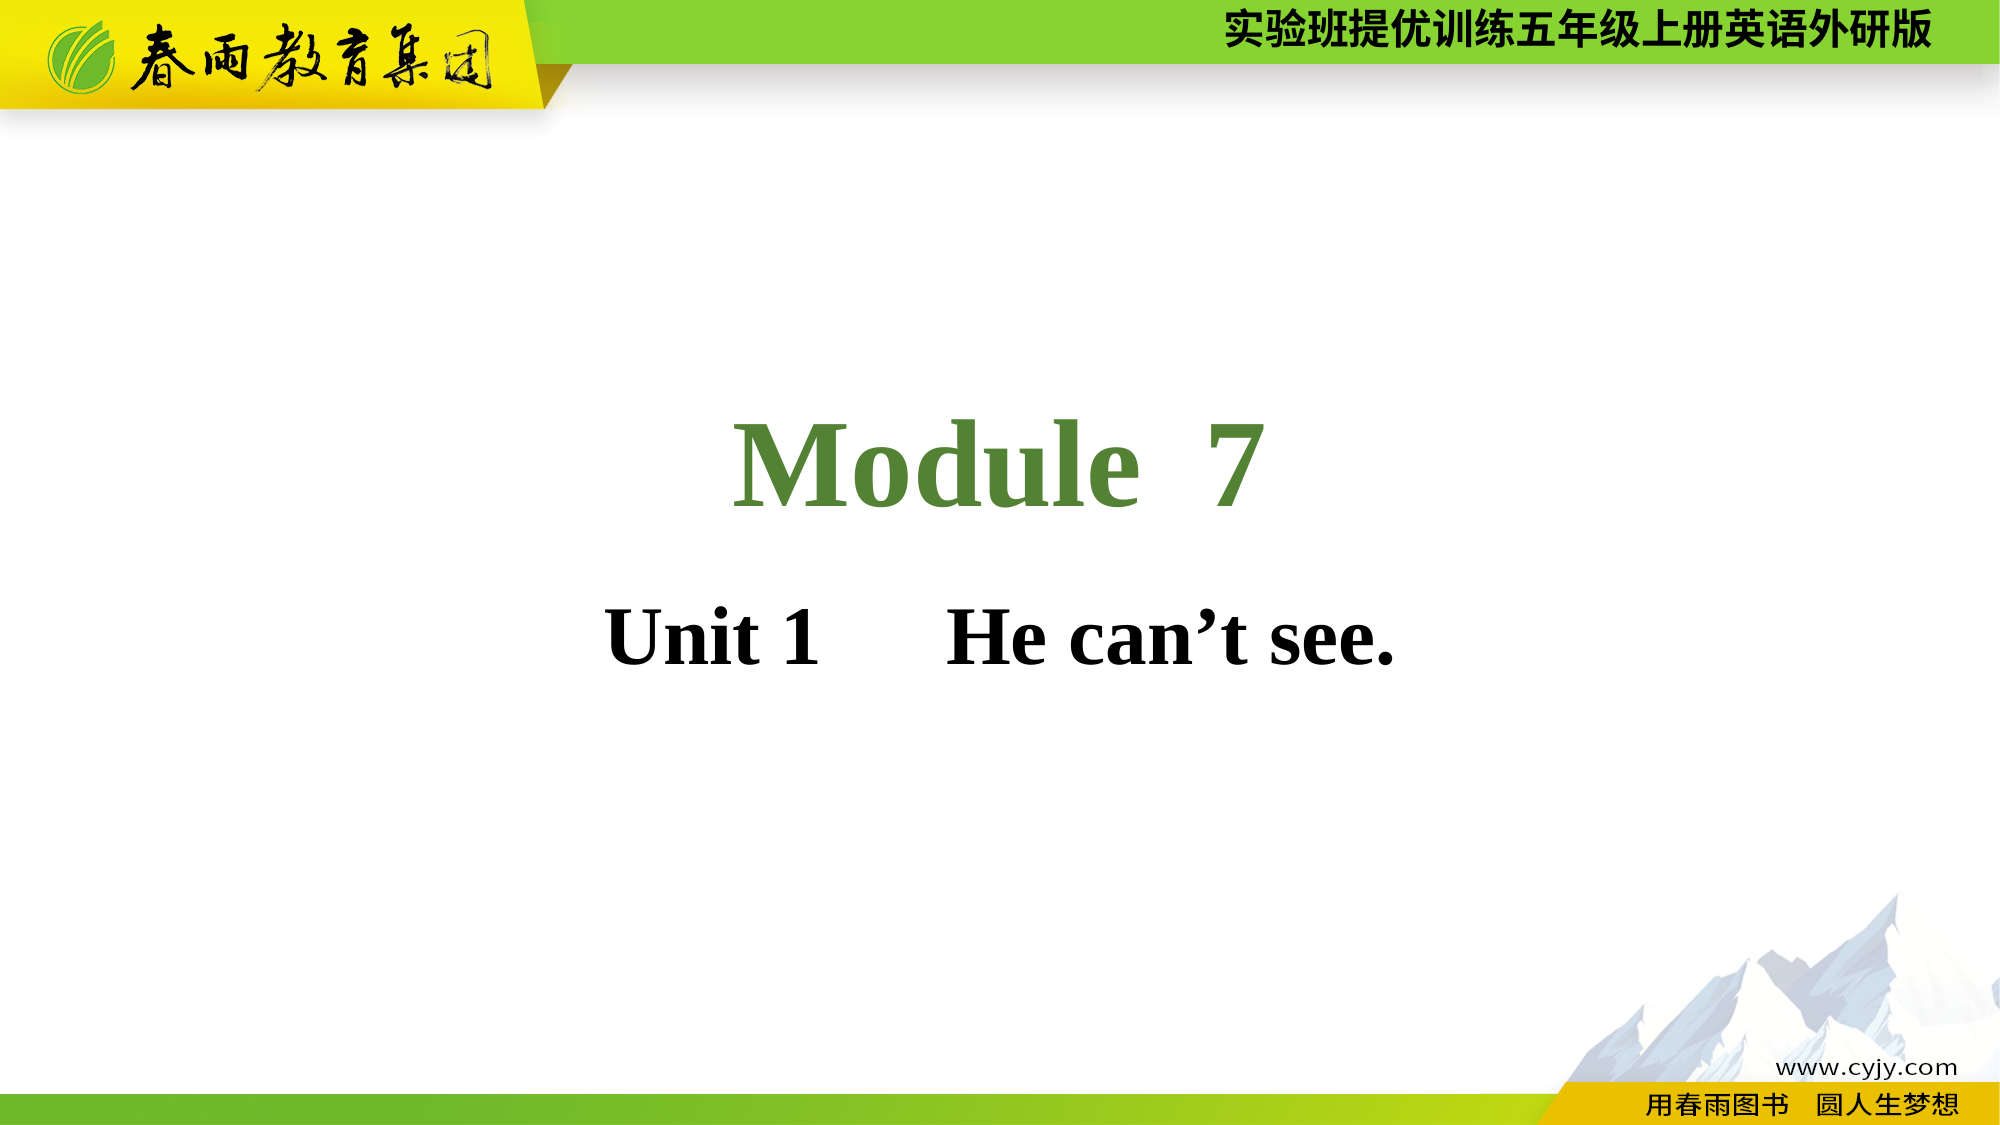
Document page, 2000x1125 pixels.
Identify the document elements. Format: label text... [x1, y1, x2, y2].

text_box Module 7 Unit 1 He can’t see. [0, 298, 2000, 689]
picture [0, 689, 2000, 1125]
picture [0, 0, 2000, 298]
